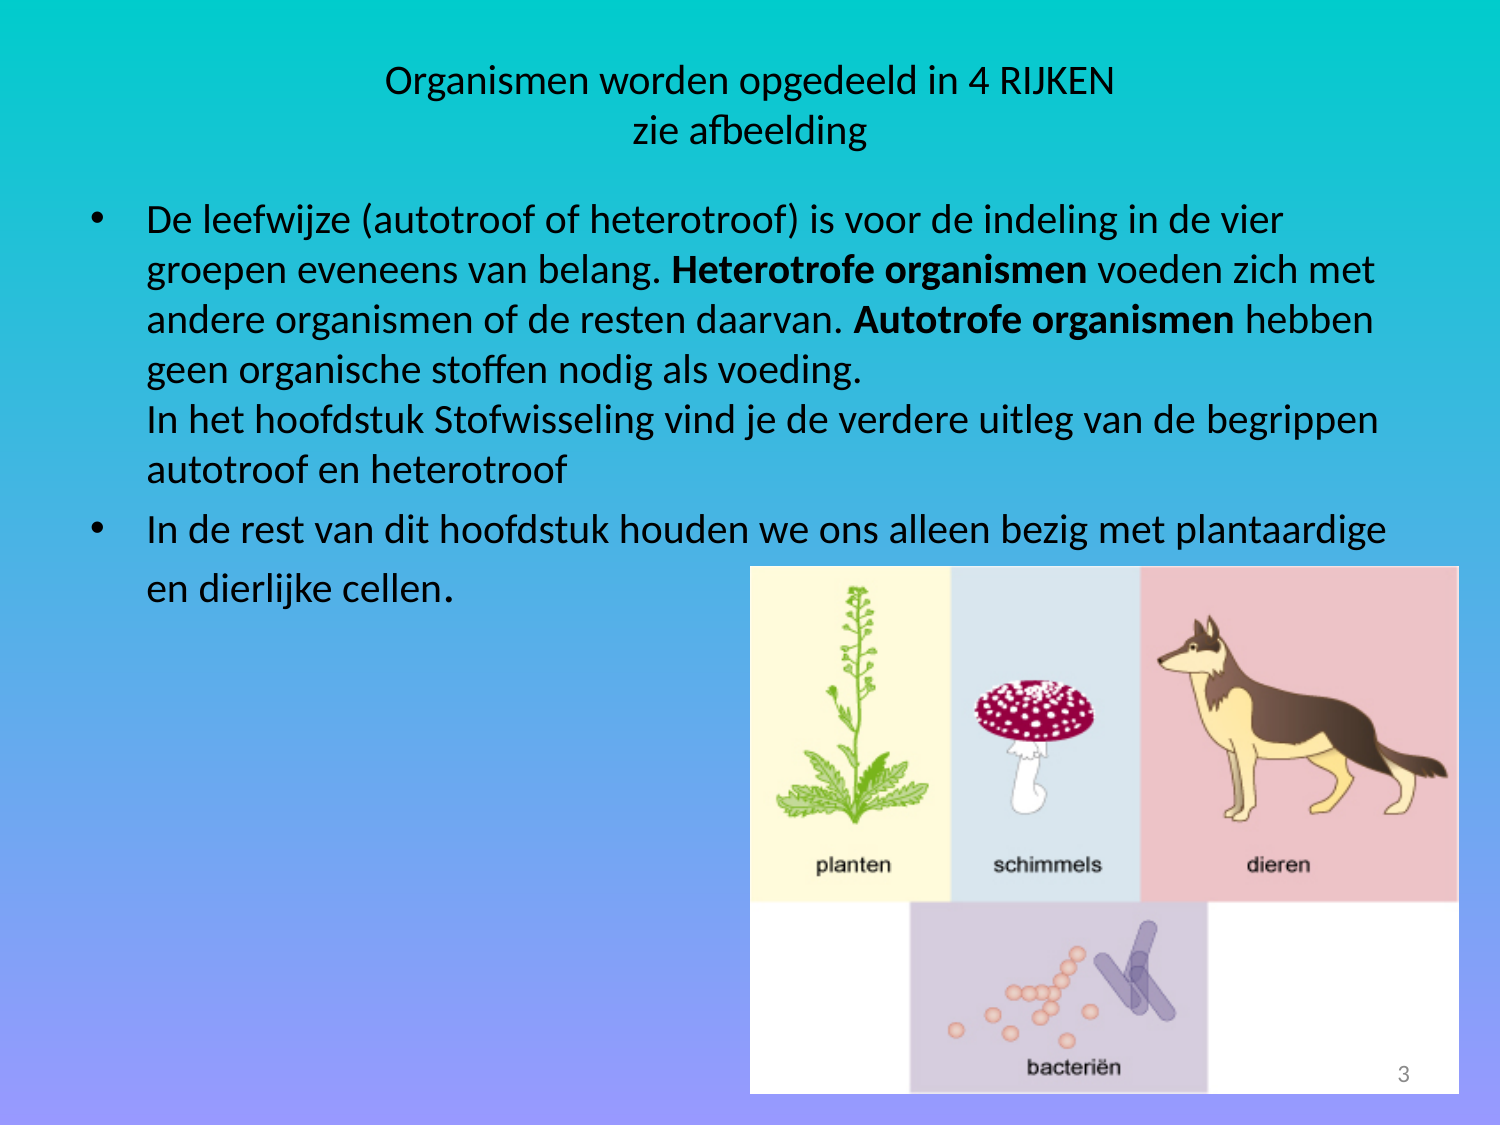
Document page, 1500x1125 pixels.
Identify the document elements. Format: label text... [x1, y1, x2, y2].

list De leefwijze (autotroof of heterotroof) is voor de indeling in de vier groepen eveneens van belang. Heterotrofe organismen voeden zich met andere organismen of de resten daarvan. Autotrofe organismen hebben geen organische stoffen nodig als voeding. In het hoofdstuk Stofwisseling vind je de verdere uitleg van de begrippen autotroof en heterotroof In de rest van dit hoofdstuk houden we ons alleen bezig met plantaardige en dierlijke cellen. [75, 184, 1425, 1083]
title Organismen worden opgedeeld in 4 RIJKEN zie afbeelding [75, 45, 1425, 161]
picture [749, 566, 1460, 1095]
